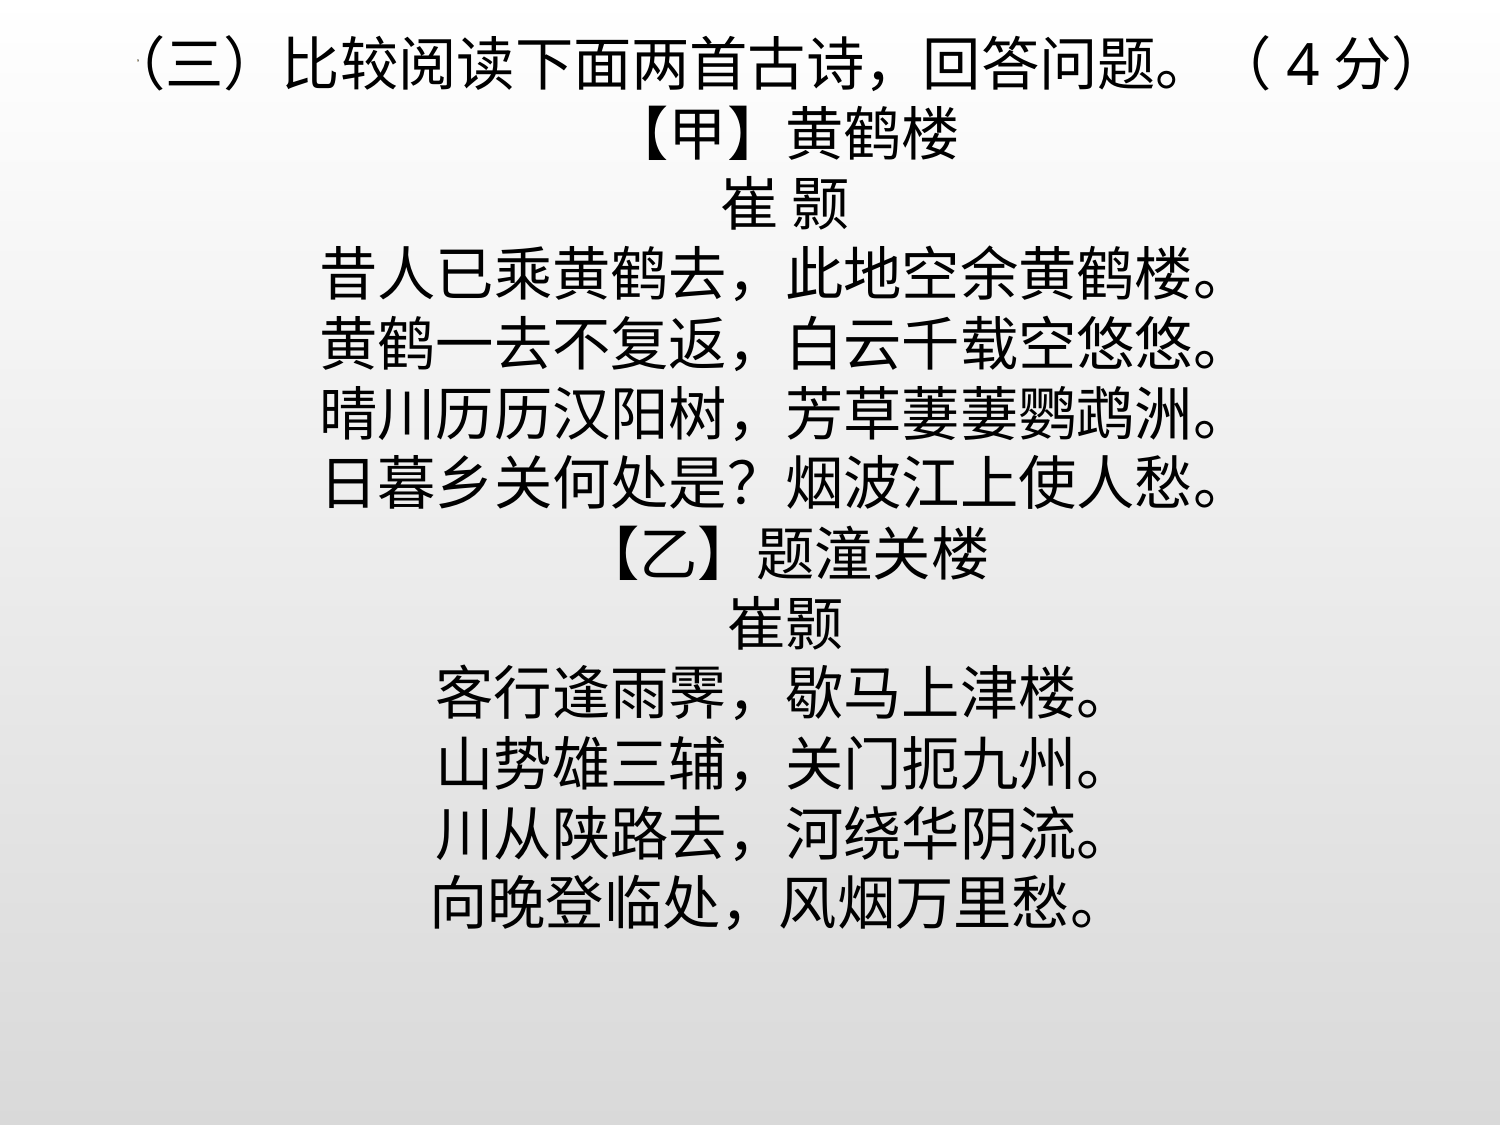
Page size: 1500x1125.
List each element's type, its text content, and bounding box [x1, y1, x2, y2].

text_box （三）比较阅读下面两首古诗，回答问题。（4分） 【甲】黄鹤楼 崔 颢 昔人已乘黄鹤去，此地空余黄鹤楼。 黄鹤一去不复返，白云千载空悠悠。 晴川历历汉阳树，芳草萋萋鹦鹉洲。 日暮乡关何处是？烟波江上使人愁。 【乙】题潼关楼 崔颢 客行逢雨霁，歇马上津楼。 山势雄三辅，关门扼九州。 川从陕路去，河绕华阴流。 向晚登临处，风烟万里愁。 [17, 19, 1479, 944]
